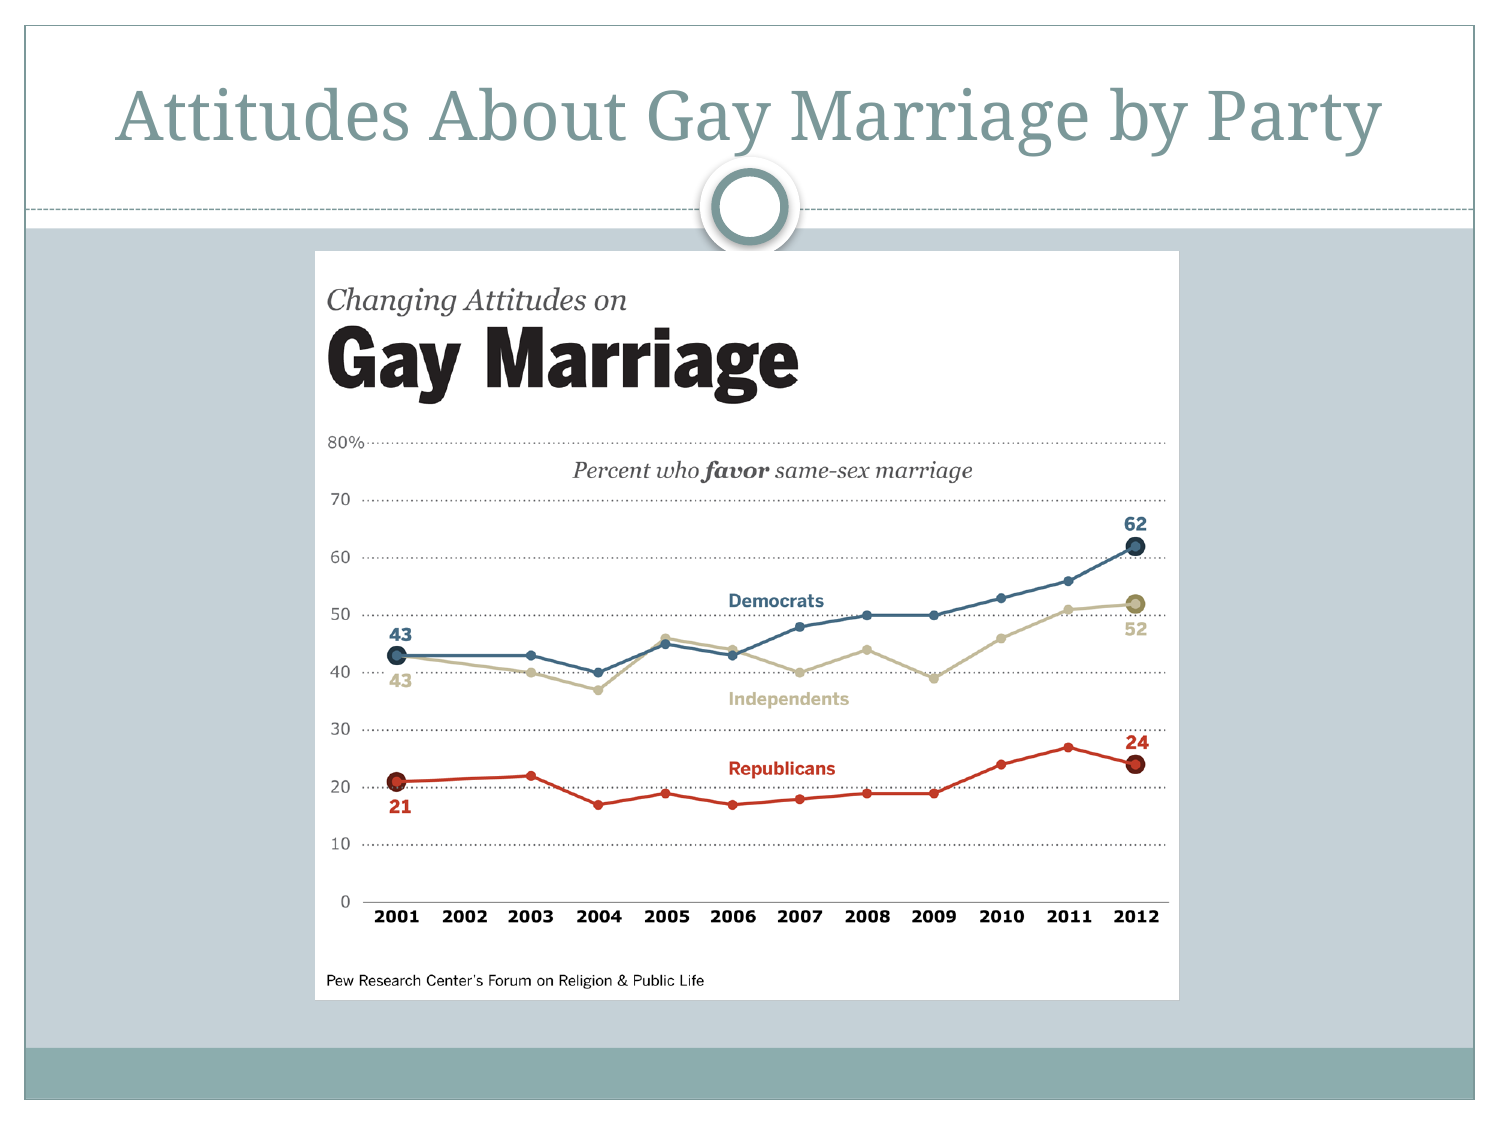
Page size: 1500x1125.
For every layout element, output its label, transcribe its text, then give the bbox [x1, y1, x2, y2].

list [314, 250, 1180, 1001]
title Attitudes About Gay Marriage by Party [49, 37, 1450, 162]
